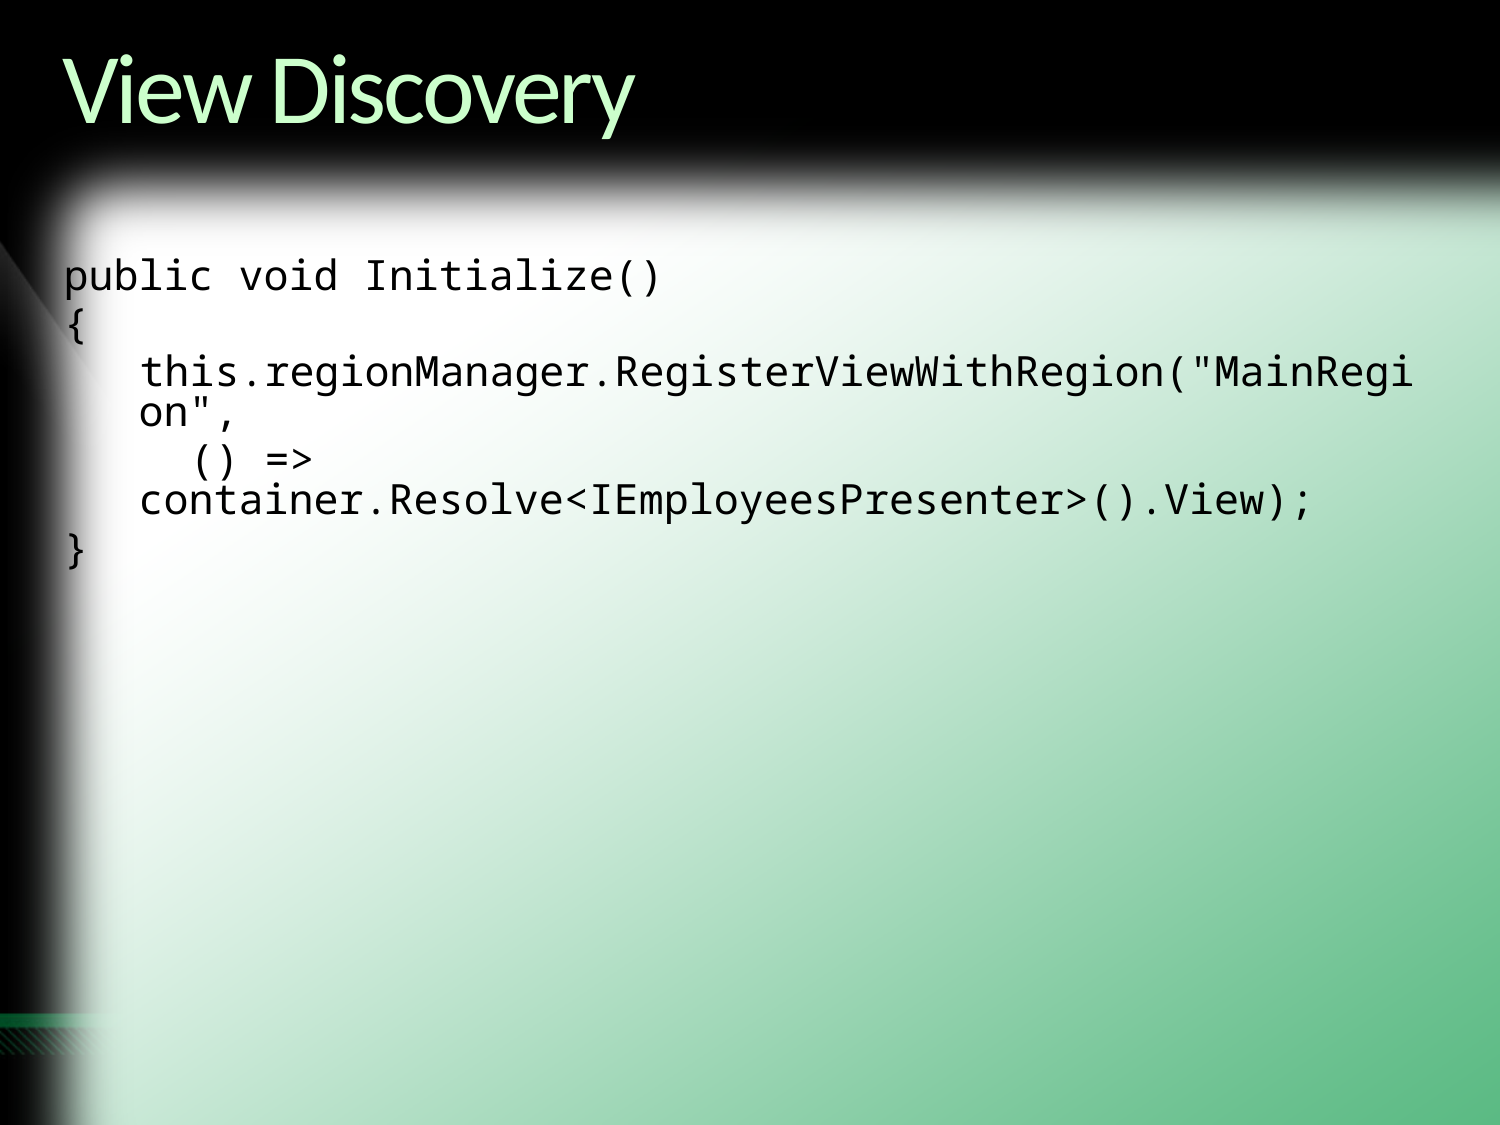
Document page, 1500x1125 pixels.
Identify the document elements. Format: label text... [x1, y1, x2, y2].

list public void Initialize() { this.regionManager.RegisterViewWithRegion("MainRegion", () => container.Resolve<IEmployeesPresenter>().View); } [63, 257, 1433, 537]
title View Discovery [62, 37, 1438, 147]
picture [0, 0, 1500, 1125]
